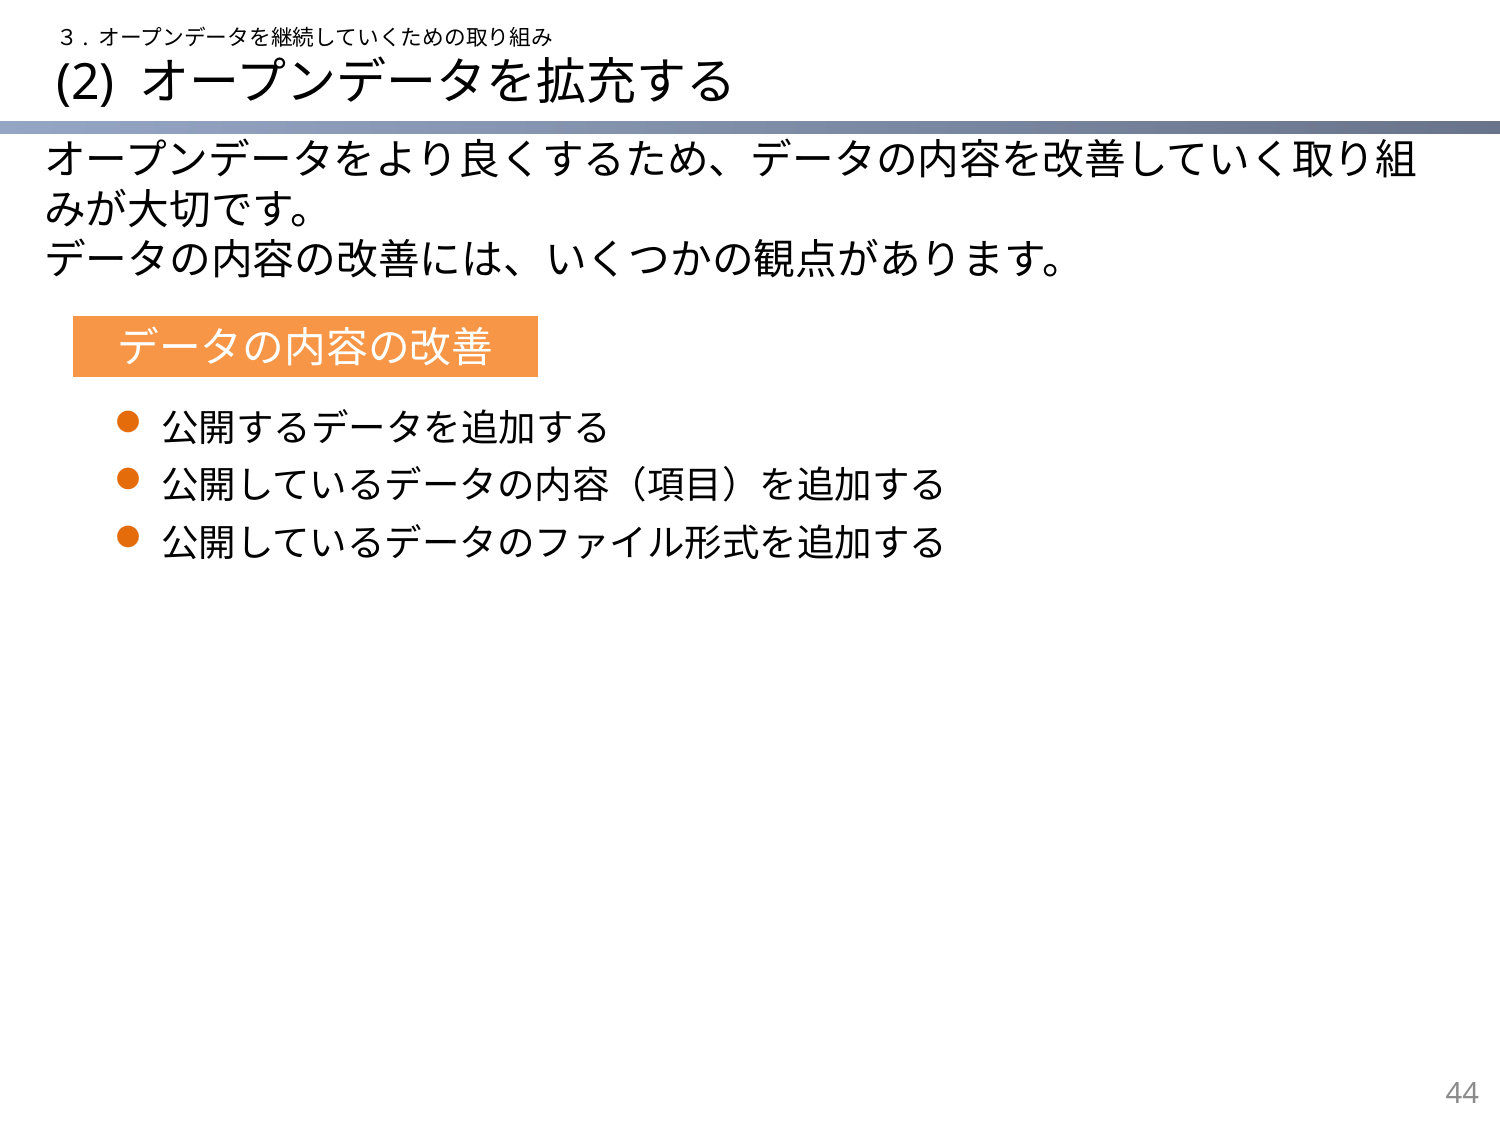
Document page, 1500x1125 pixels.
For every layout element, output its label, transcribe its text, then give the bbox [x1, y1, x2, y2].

slide_number 43 [1411, 1070, 1495, 1118]
text_box データの内容の改善 [73, 316, 538, 377]
title (2) オープンデータを拡充する [41, 58, 1459, 119]
text_box ３. オープンデータを継続していくための取り組み [41, 19, 1471, 58]
text_box オープンデータをより良くするため、データの内容を改善していく取り組みが大切です。 データの内容の改善には、いくつかの観点があります。 [29, 148, 1459, 268]
text_box 公開するデータを追加する 公開しているデータの内容（項目）を追加する 公開しているデータのファイル形式を追加する [99, 396, 1472, 599]
